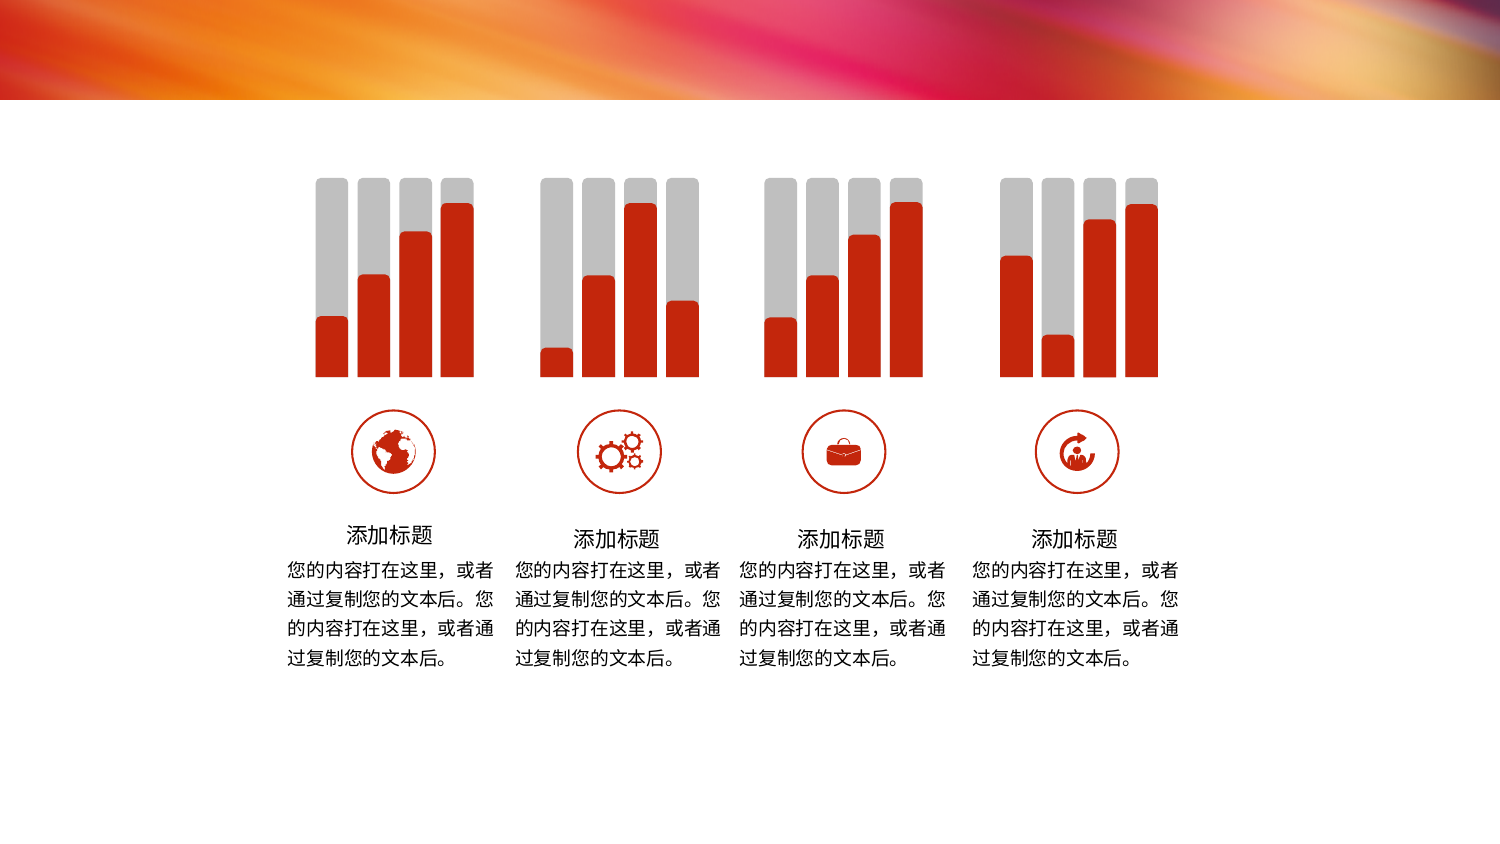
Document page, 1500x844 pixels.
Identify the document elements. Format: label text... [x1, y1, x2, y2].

text_box 您的内容打在这里，或者通过复制您的文本后。您的内容打在这里，或者通过复制您的文本后。 [962, 546, 1195, 674]
text_box [624, 203, 657, 378]
text_box [764, 317, 798, 378]
text_box 您的内容打在这里，或者通过复制您的文本后。您的内容打在这里，或者通过复制您的文本后。 [505, 546, 729, 674]
text_box 您的内容打在这里，或者通过复制您的文本后。您的内容打在这里，或者通过复制您的文本后。 [729, 546, 962, 674]
text_box [1000, 177, 1033, 258]
text_box [806, 177, 839, 278]
text_box [315, 316, 349, 378]
text_box [1059, 432, 1095, 471]
text_box 您的内容打在这里，或者通过复制您的文本后。您的内容打在这里，或者通过复制您的文本后。 [277, 546, 505, 674]
text_box [352, 410, 435, 493]
text_box [802, 410, 886, 493]
text_box [399, 231, 433, 378]
text_box [666, 177, 699, 303]
text_box [1083, 219, 1117, 378]
text_box [582, 275, 616, 378]
text_box [1125, 177, 1158, 207]
text_box [582, 177, 616, 280]
text_box 添加标题 [787, 508, 984, 554]
text_box [371, 429, 416, 474]
text_box [1000, 255, 1033, 378]
text_box [889, 177, 923, 207]
text_box [764, 177, 798, 322]
text_box [1083, 177, 1117, 224]
text_box [595, 431, 644, 473]
text_box [826, 437, 861, 466]
text_box 添加标题 [1020, 508, 1217, 554]
text_box [440, 203, 474, 378]
text_box [624, 177, 657, 206]
text_box [889, 202, 923, 378]
text_box [1041, 177, 1075, 339]
text_box [540, 177, 574, 352]
picture [0, 0, 1500, 100]
text_box [440, 177, 474, 207]
text_box [666, 300, 699, 378]
text_box 添加标题 [336, 504, 533, 550]
text_box [848, 234, 881, 378]
text_box [357, 177, 391, 279]
text_box [1125, 204, 1158, 378]
text_box [357, 274, 391, 378]
text_box [848, 177, 881, 238]
text_box [1035, 410, 1119, 493]
text_box 添加标题 [563, 508, 760, 554]
text_box [577, 410, 661, 493]
text_box [806, 275, 839, 378]
text_box [540, 347, 574, 378]
text_box [315, 177, 349, 320]
text_box [1041, 334, 1075, 378]
text_box [399, 177, 433, 236]
